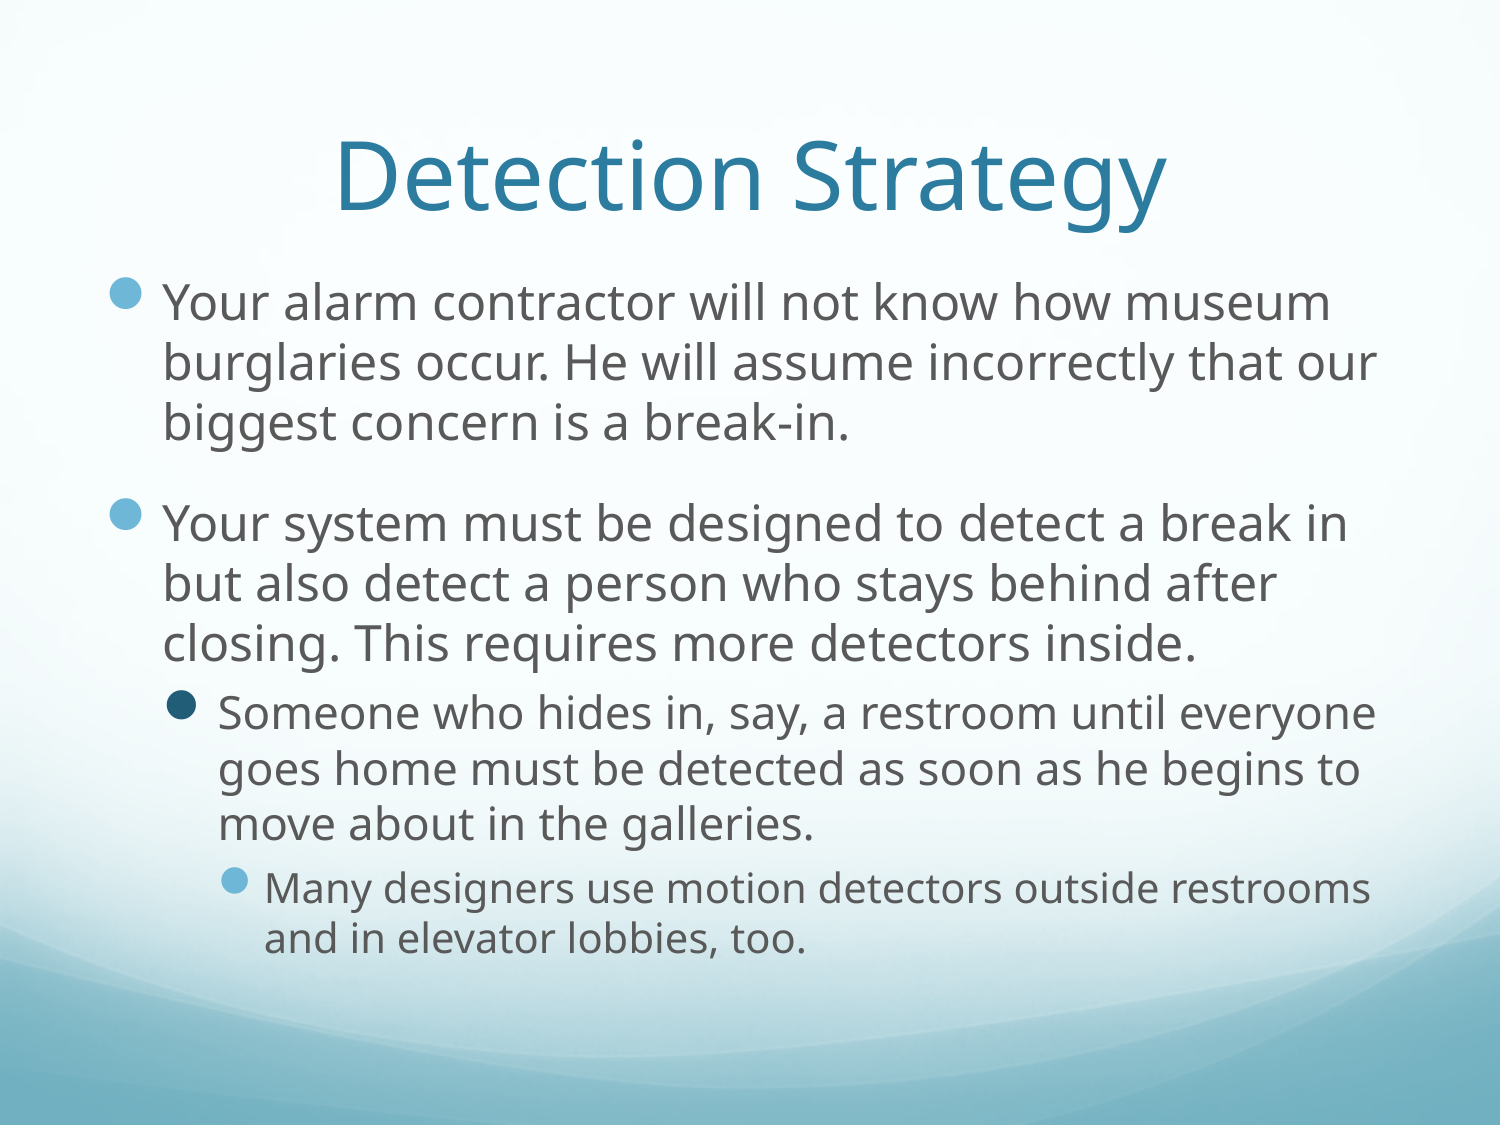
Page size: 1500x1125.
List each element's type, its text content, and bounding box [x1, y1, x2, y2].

title Detection Strategy [90, 17, 1410, 237]
list Your alarm contractor will not know how museum burglaries occur. He will assume incorrectly that our biggest concern is a break-in. Your system must be designed to detect a break in but also detect a person who stays behind after closing. This requires more detectors inside. Someone who hides in, say, a restroom until everyone goes home must be detected as soon as he begins to move about in the galleries. Many designers use motion detectors outside restrooms and in elevator lobbies, too. [90, 262, 1410, 975]
